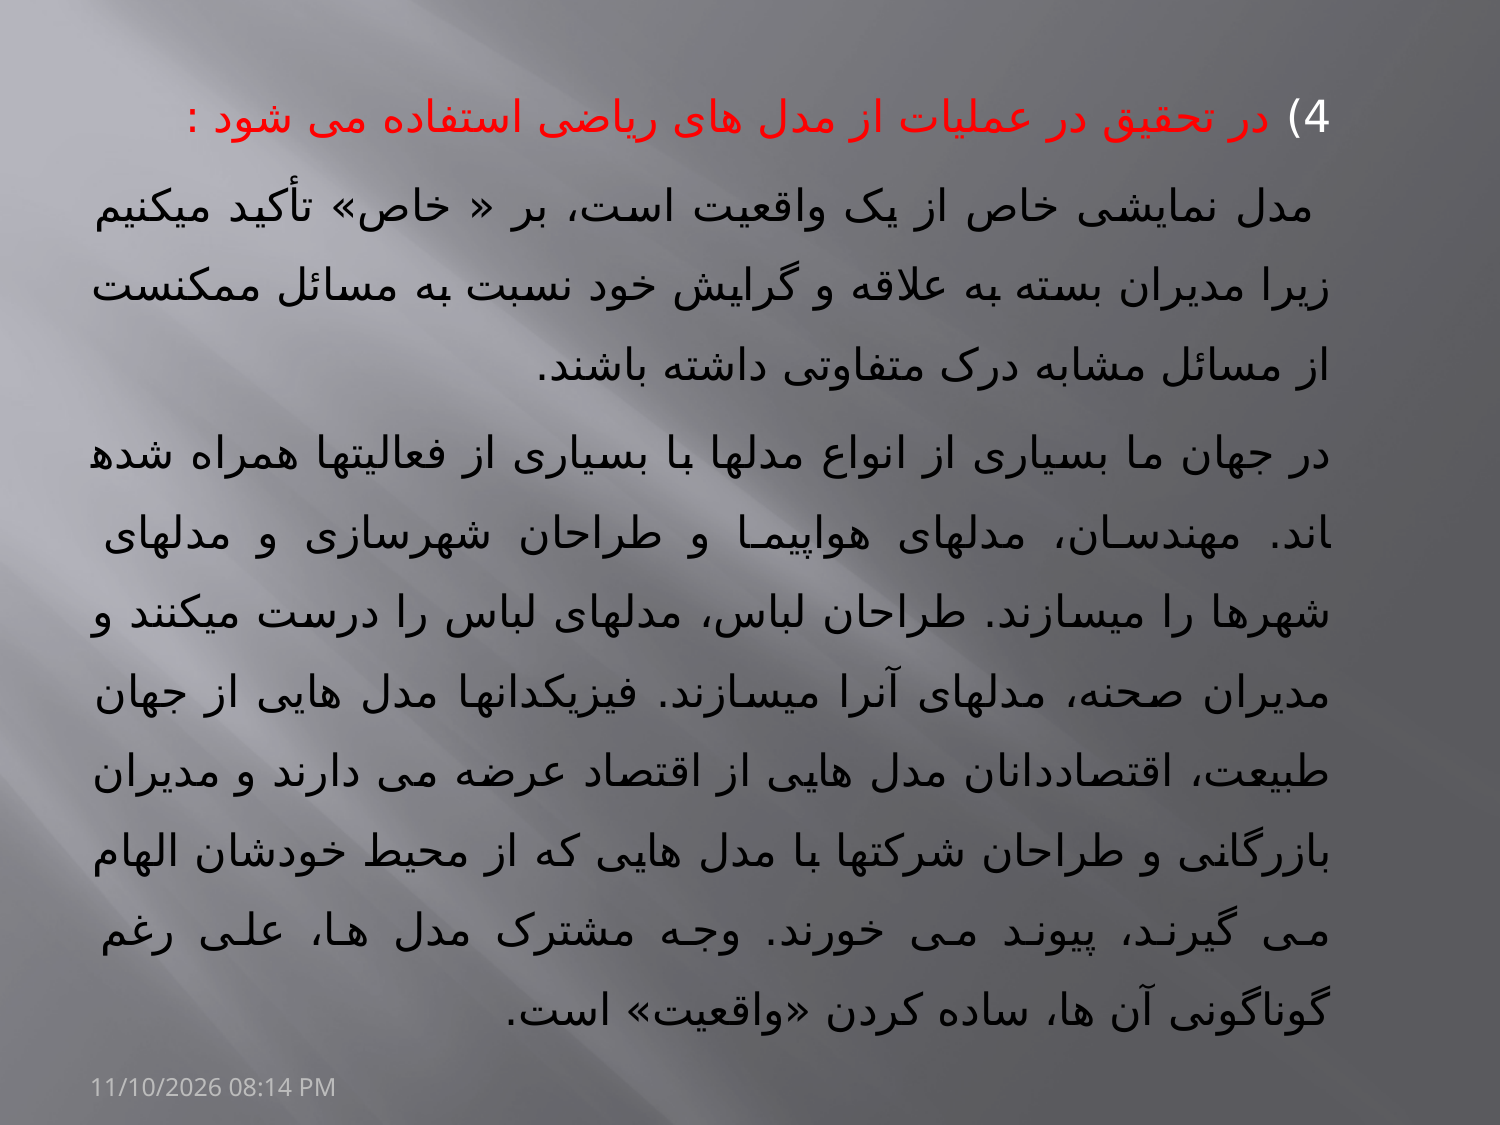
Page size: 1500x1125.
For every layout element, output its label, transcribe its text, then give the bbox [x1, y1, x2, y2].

list 4) در تحقیق در عملیات از مدل های ریاضی استفاده می شود : مدل نمایشی خاص از یک واقعیت است، بر « خاص» تأکید می­کنیم زیرا مدیران بسته به علاقه و گرایش خود نسبت به مسائل ممکنست از مسائل مشابه درک متفاوتی داشته باشند. در جهان ما بسیاری از انواع مدل­ها با بسیاری از فعالیت­ها همراه شده­اند. مهندسان، مدل­های هواپیما و طراحان شهرسازی و مدل­های شهرها را می­سازند. طراحان لباس، مدل­های لباس را درست می­کنند و مدیران صحنه، مدل­های آنرا می­سازند. فیزیکدان­ها مدل هایی از جهان طبیعت، اقتصاددانان مدل هایی از اقتصاد عرضه می دارند و مدیران بازرگانی و طراحان شرکتها با مدل هایی که از محیط خودشان الهام می گیرند، پیوند می خورند. وجه مشترک مدل ها، علی رغم گوناگونی آن ها، ساده کردن «واقعیت» است. [76, 54, 1427, 1059]
slide_number 20/مارس/1 [75, 1052, 425, 1113]
